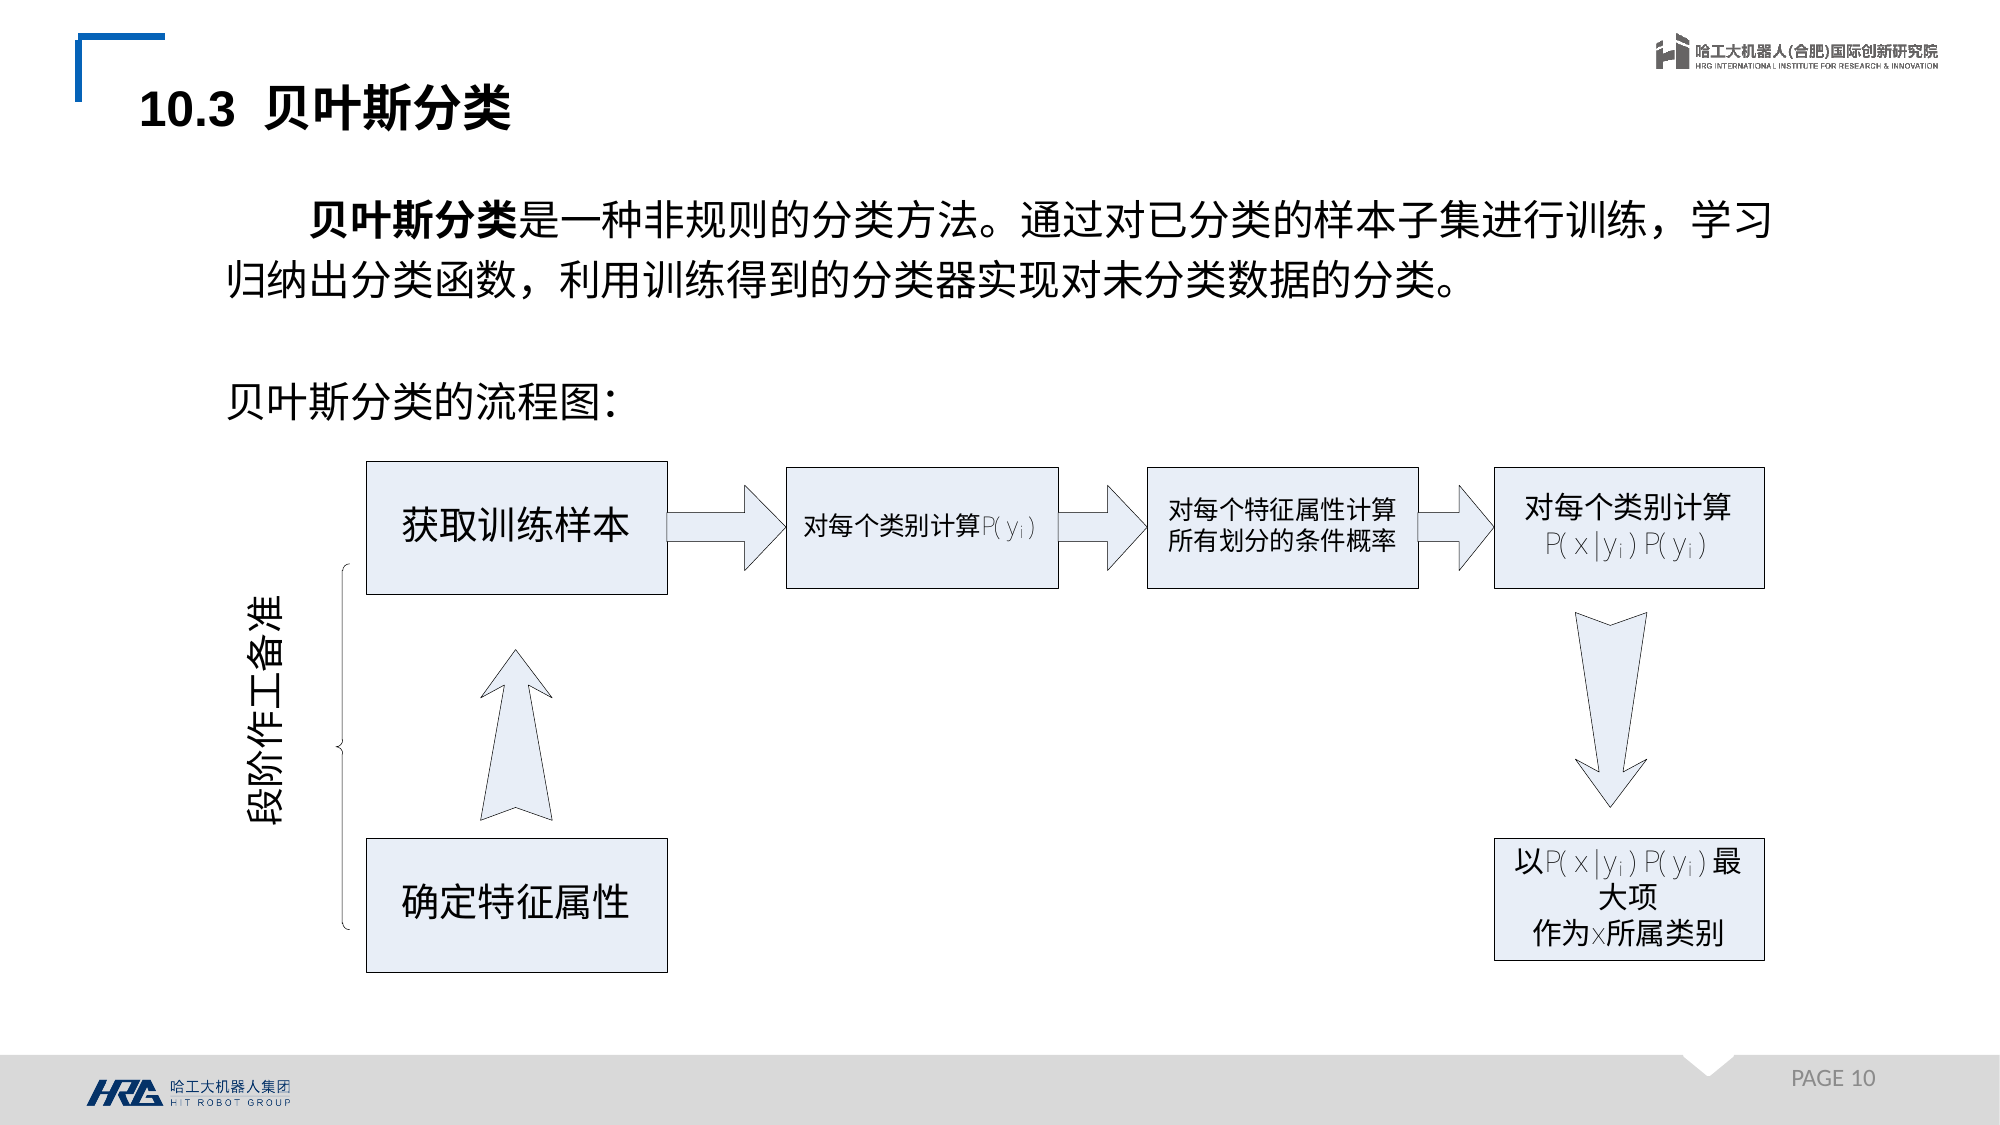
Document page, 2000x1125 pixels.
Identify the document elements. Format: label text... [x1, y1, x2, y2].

text_box 10.3 贝叶斯分类 [124, 39, 802, 145]
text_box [181, 457, 1768, 976]
text_box 贝叶斯分类的流程图： [210, 343, 658, 434]
picture [1610, 1, 1977, 177]
text_box 贝叶斯分类是一种非规则的分类方法。通过对已分类的样本子集进行训练，学习归纳出分类函数，利用训练得到的分类器实现对未分类数据的分类。 [210, 176, 1790, 312]
picture [86, 1079, 290, 1106]
